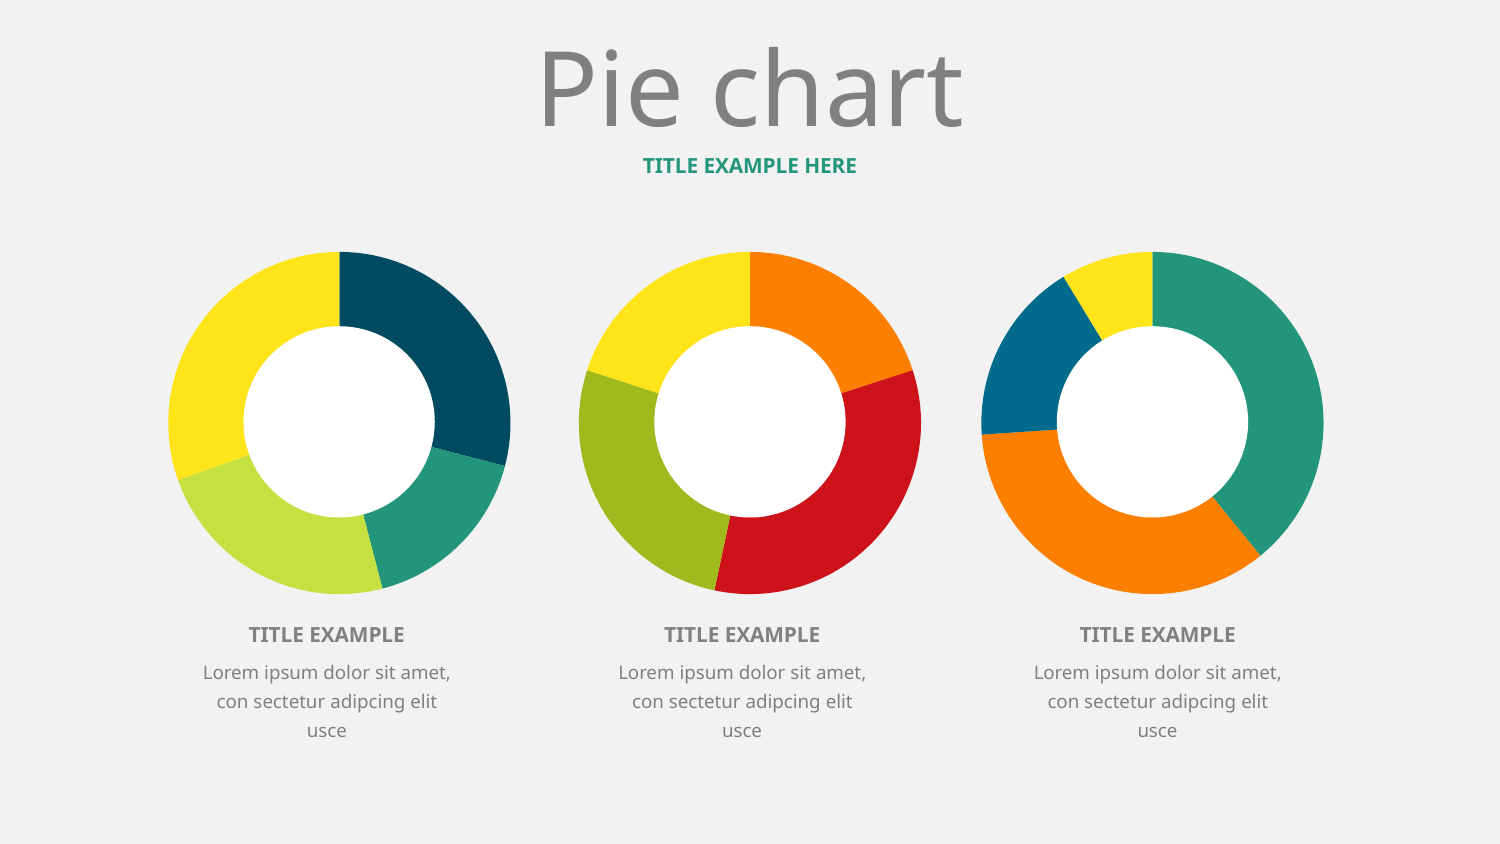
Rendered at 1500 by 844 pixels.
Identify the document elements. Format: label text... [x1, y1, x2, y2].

text_box Pie chart [306, 42, 1194, 144]
text_box Lorem ipsum dolor sit amet, con sectetur adipcing elit usce [198, 654, 455, 713]
chart [571, 213, 929, 633]
text_box Lorem ipsum dolor sit amet, con sectetur adipcing elit usce [613, 654, 871, 713]
text_box Lorem ipsum dolor sit amet, con sectetur adipcing elit usce [1029, 654, 1286, 713]
text_box TITLE EXAMPLE [198, 633, 455, 654]
chart [161, 213, 518, 633]
text_box TITLE EXAMPLE [613, 633, 871, 654]
text_box TITLE EXAMPLE [1029, 633, 1286, 654]
chart [974, 213, 1331, 633]
text_box TITLE EXAMPLE HERE [525, 143, 975, 194]
